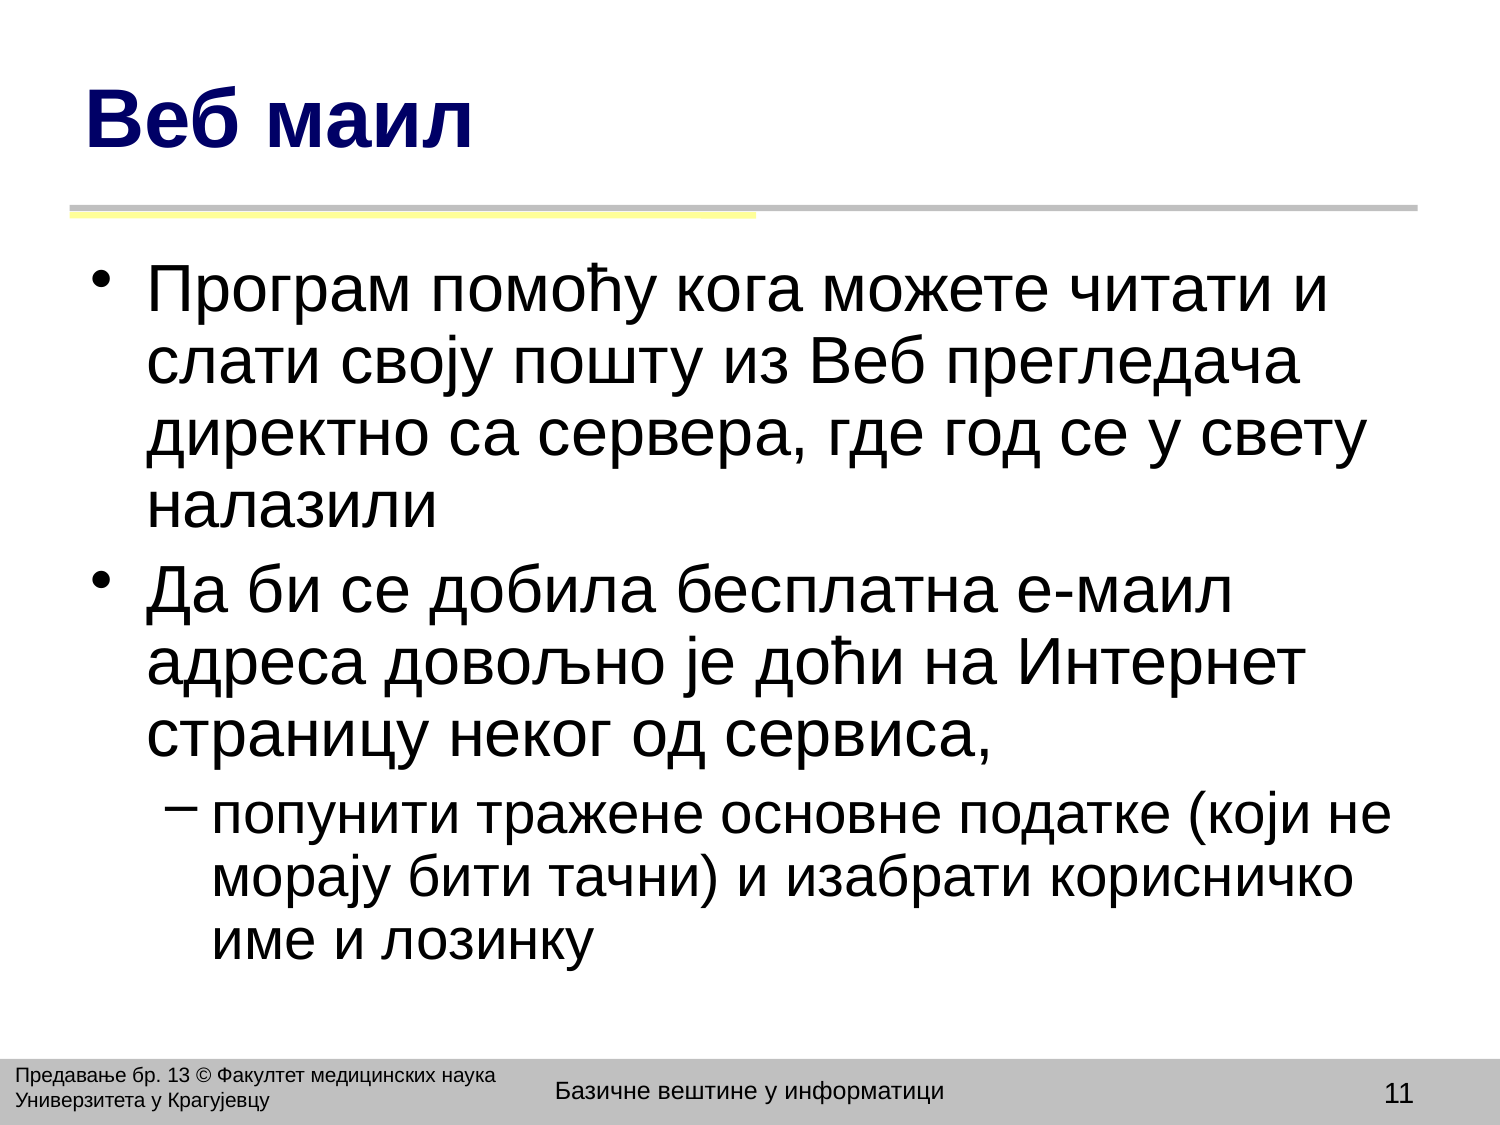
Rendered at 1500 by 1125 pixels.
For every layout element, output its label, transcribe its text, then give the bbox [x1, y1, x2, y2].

title Веб маил [69, 19, 1426, 208]
list Програм помоћу кога можете читати и слати своју пошту из Веб прегледача директно са сервера, где год се у свету налазили Да би се добила бесплатна е-маил адреса довољно је доћи на Интернет страницу неког од сервиса, попунити тражене основне податке (који не морају бити тачни) и изабрати корисничко име и лозинку [74, 246, 1426, 1023]
footer Базичне вештине у информатици [512, 1066, 988, 1125]
slide_number Предавање бр. 13 © Факултет медицинских наука Универзитета у Крагујевцу [0, 1053, 617, 1108]
slide_number 11 [1079, 1066, 1430, 1125]
